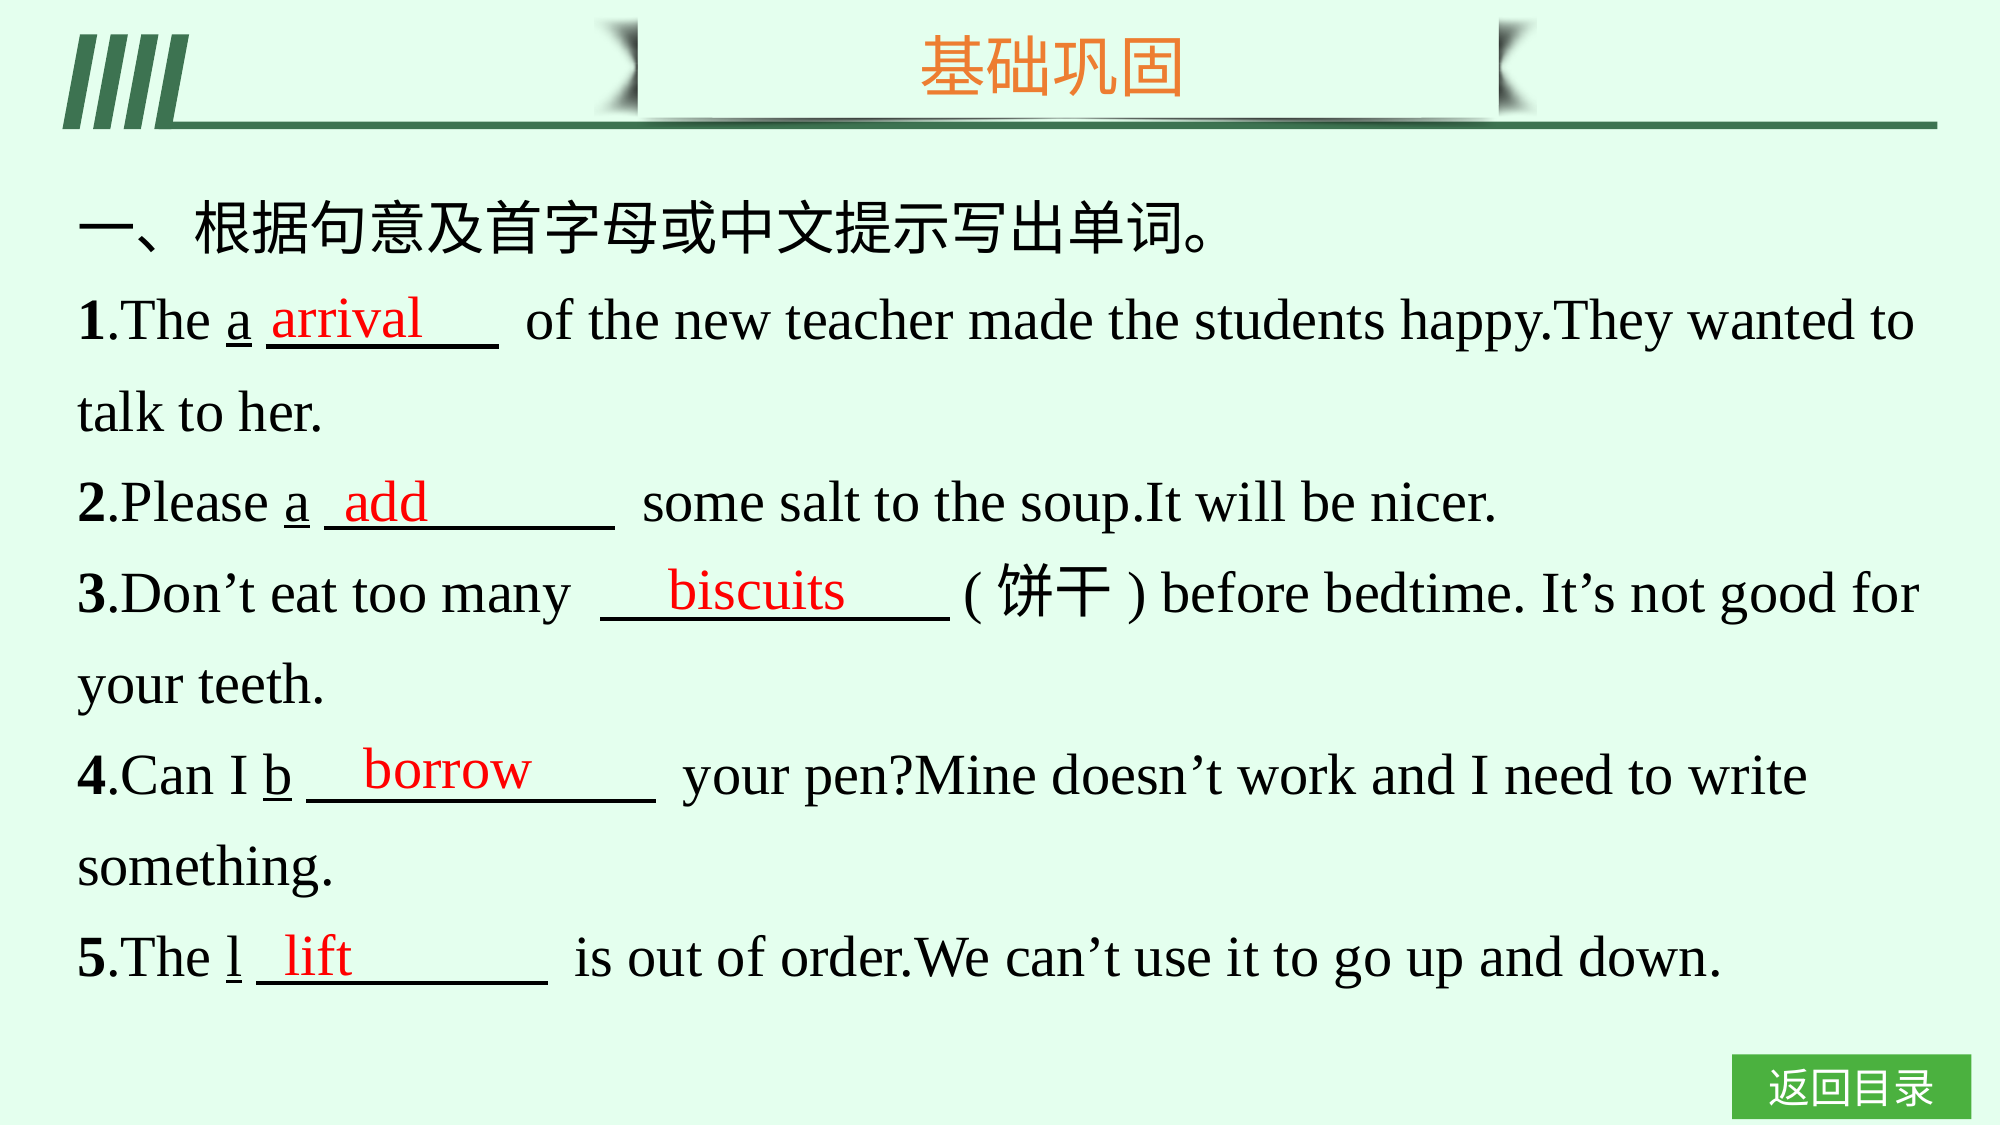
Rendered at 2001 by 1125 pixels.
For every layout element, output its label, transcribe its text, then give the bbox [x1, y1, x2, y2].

text_box borrow [349, 708, 548, 808]
text_box arrival [257, 257, 440, 357]
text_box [62, 34, 1938, 130]
text_box lift [269, 895, 368, 995]
text_box 一、根据句意及首字母或中文提示写出单词。 1.The a of the new teacher made the students happy.They wanted to talk to her. 2.Please a some salt to the soup.It will be nicer. 3.Don’t eat too many (饼干) before bedtime. It’s not good for your teeth. 4.Can I b your pen?Mine doesn’t work and I need to write something. 5.The l is out of order.We can’t use it to go up and down. [62, 162, 1938, 996]
text_box biscuits [653, 529, 862, 629]
text_box add [329, 441, 444, 541]
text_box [594, 16, 1537, 127]
